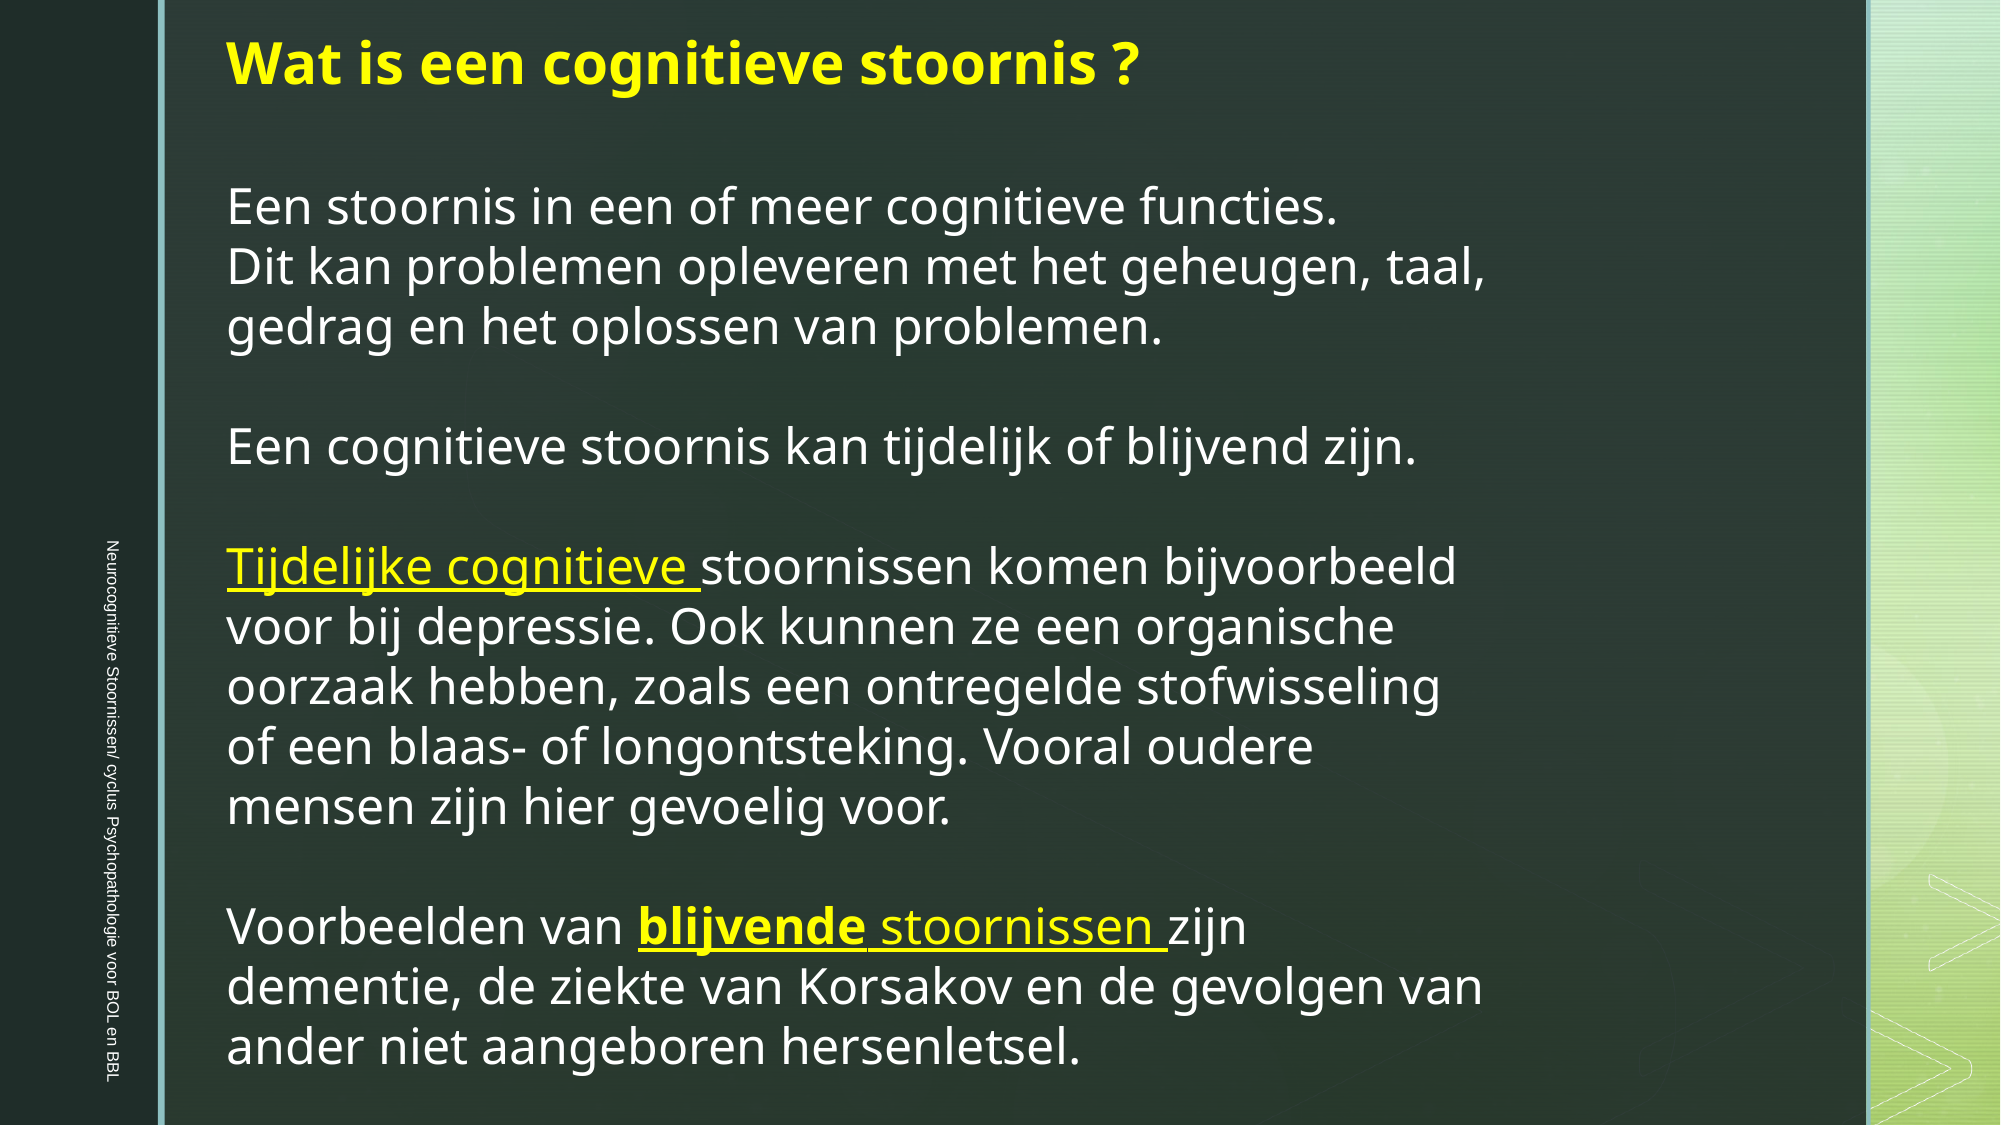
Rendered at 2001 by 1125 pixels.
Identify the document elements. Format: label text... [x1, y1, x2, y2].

picture [1871, 0, 2001, 1125]
footer Neurocognitieve Stoornissen/ cyclus Psychopathologie voor BOL en BBL [101, 132, 131, 1098]
text_box Wat is een cognitieve stoornis ? [212, 19, 1415, 104]
text_box Een stoornis in een of meer cognitieve functies. Dit kan problemen opleveren met het geheugen, taal, gedrag en het oplossen van problemen. Een cognitieve stoornis kan tijdelijk of blijvend zijn. Tijdelijke cognitieve stoornissen komen bijvoorbeeld voor bij depressie. Ook kunnen ze een organische oorzaak hebben, zoals een ontregelde stofwisseling of een blaas- of longontsteking. Vooral oudere mensen zijn hier gevoelig voor. Voorbeelden van blijvende stoornissen zijn dementie, de ziekte van Korsakov en de gevolgen van ander niet aangeboren hersenletsel. [212, 167, 1513, 1125]
